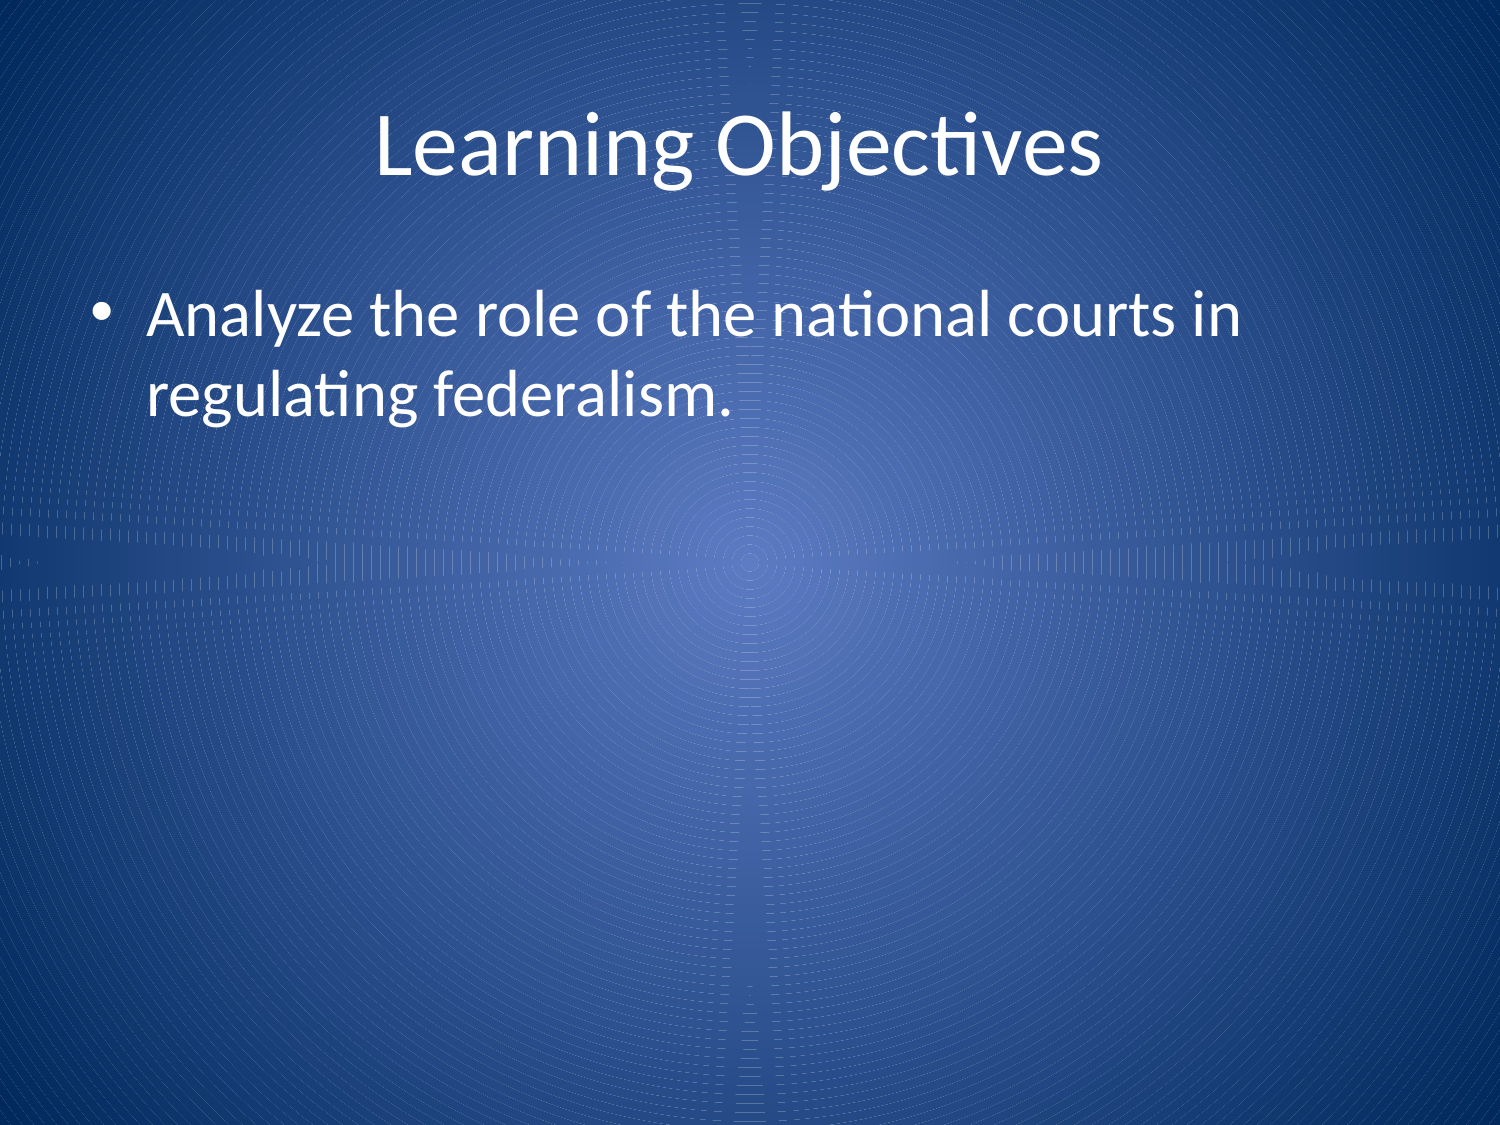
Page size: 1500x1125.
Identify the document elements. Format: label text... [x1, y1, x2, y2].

list Analyze the role of the national courts in regulating federalism. [75, 262, 1425, 1005]
title Learning Objectives [75, 45, 1425, 233]
